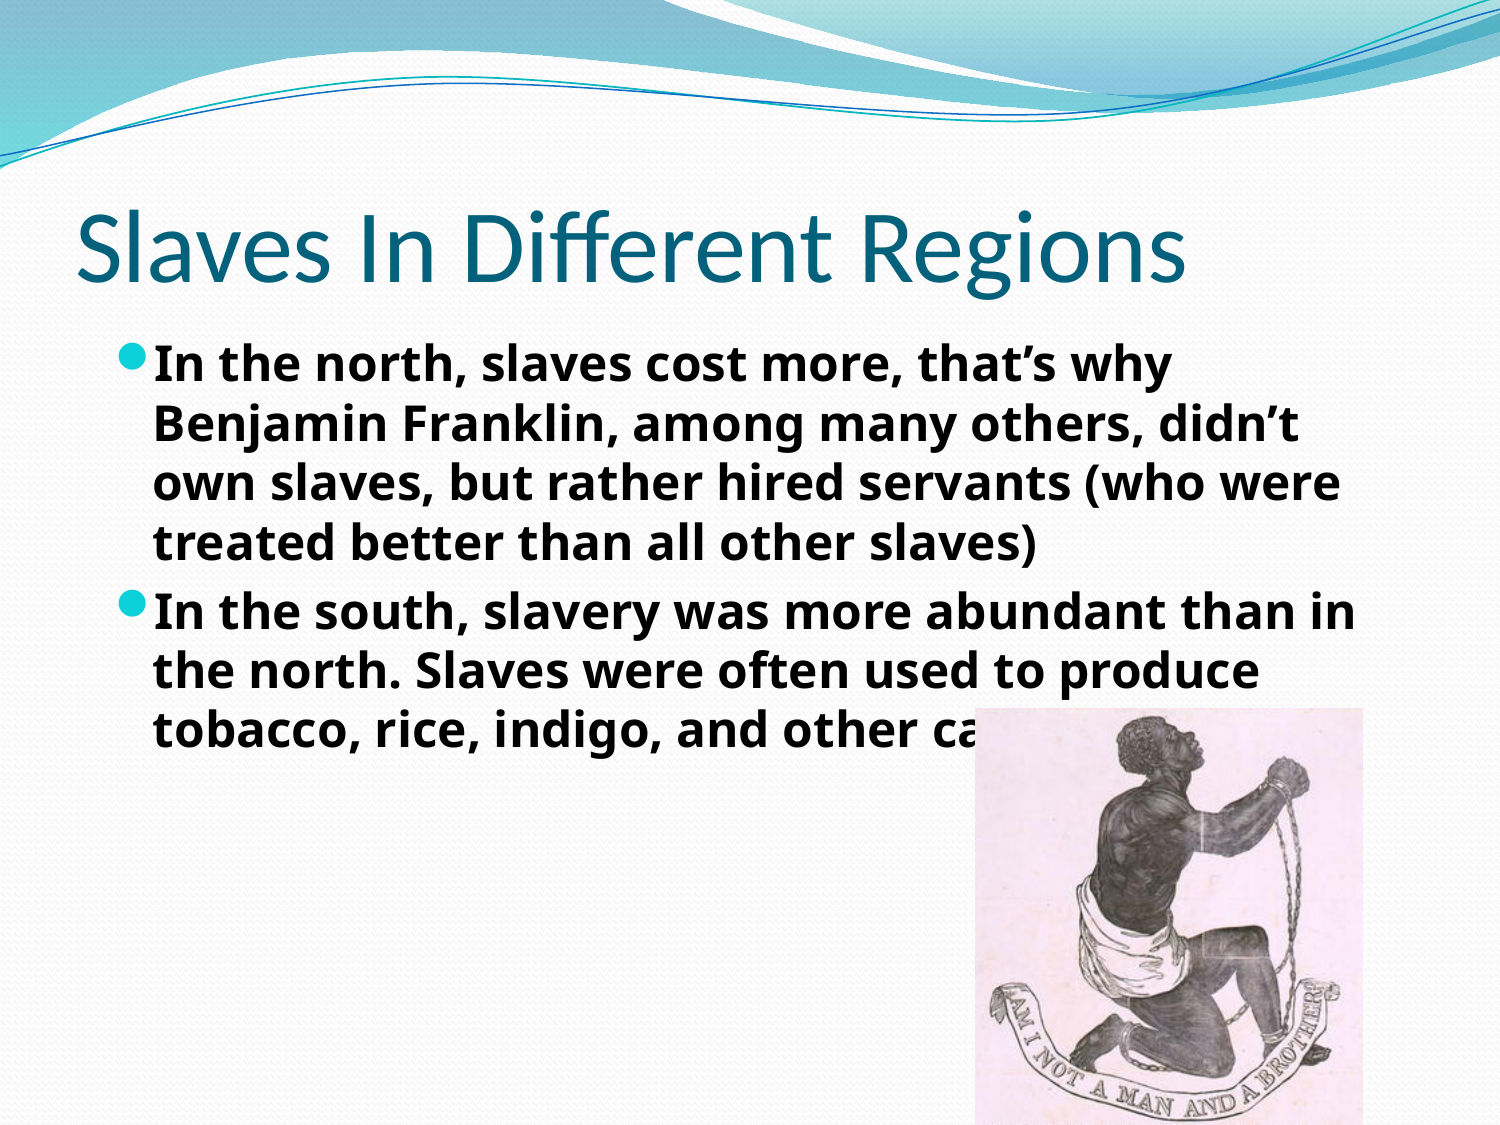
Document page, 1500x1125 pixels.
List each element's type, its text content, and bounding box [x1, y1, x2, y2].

picture [974, 707, 1363, 1125]
title Slaves In Different Regions [75, 115, 1425, 303]
list In the north, slaves cost more, that’s why Benjamin Franklin, among many others, didn’t own slaves, but rather hired servants (who were treated better than all other slaves) In the south, slavery was more abundant than in the north. Slaves were often used to produce tobacco, rice, indigo, and other cash crops [99, 324, 1388, 775]
